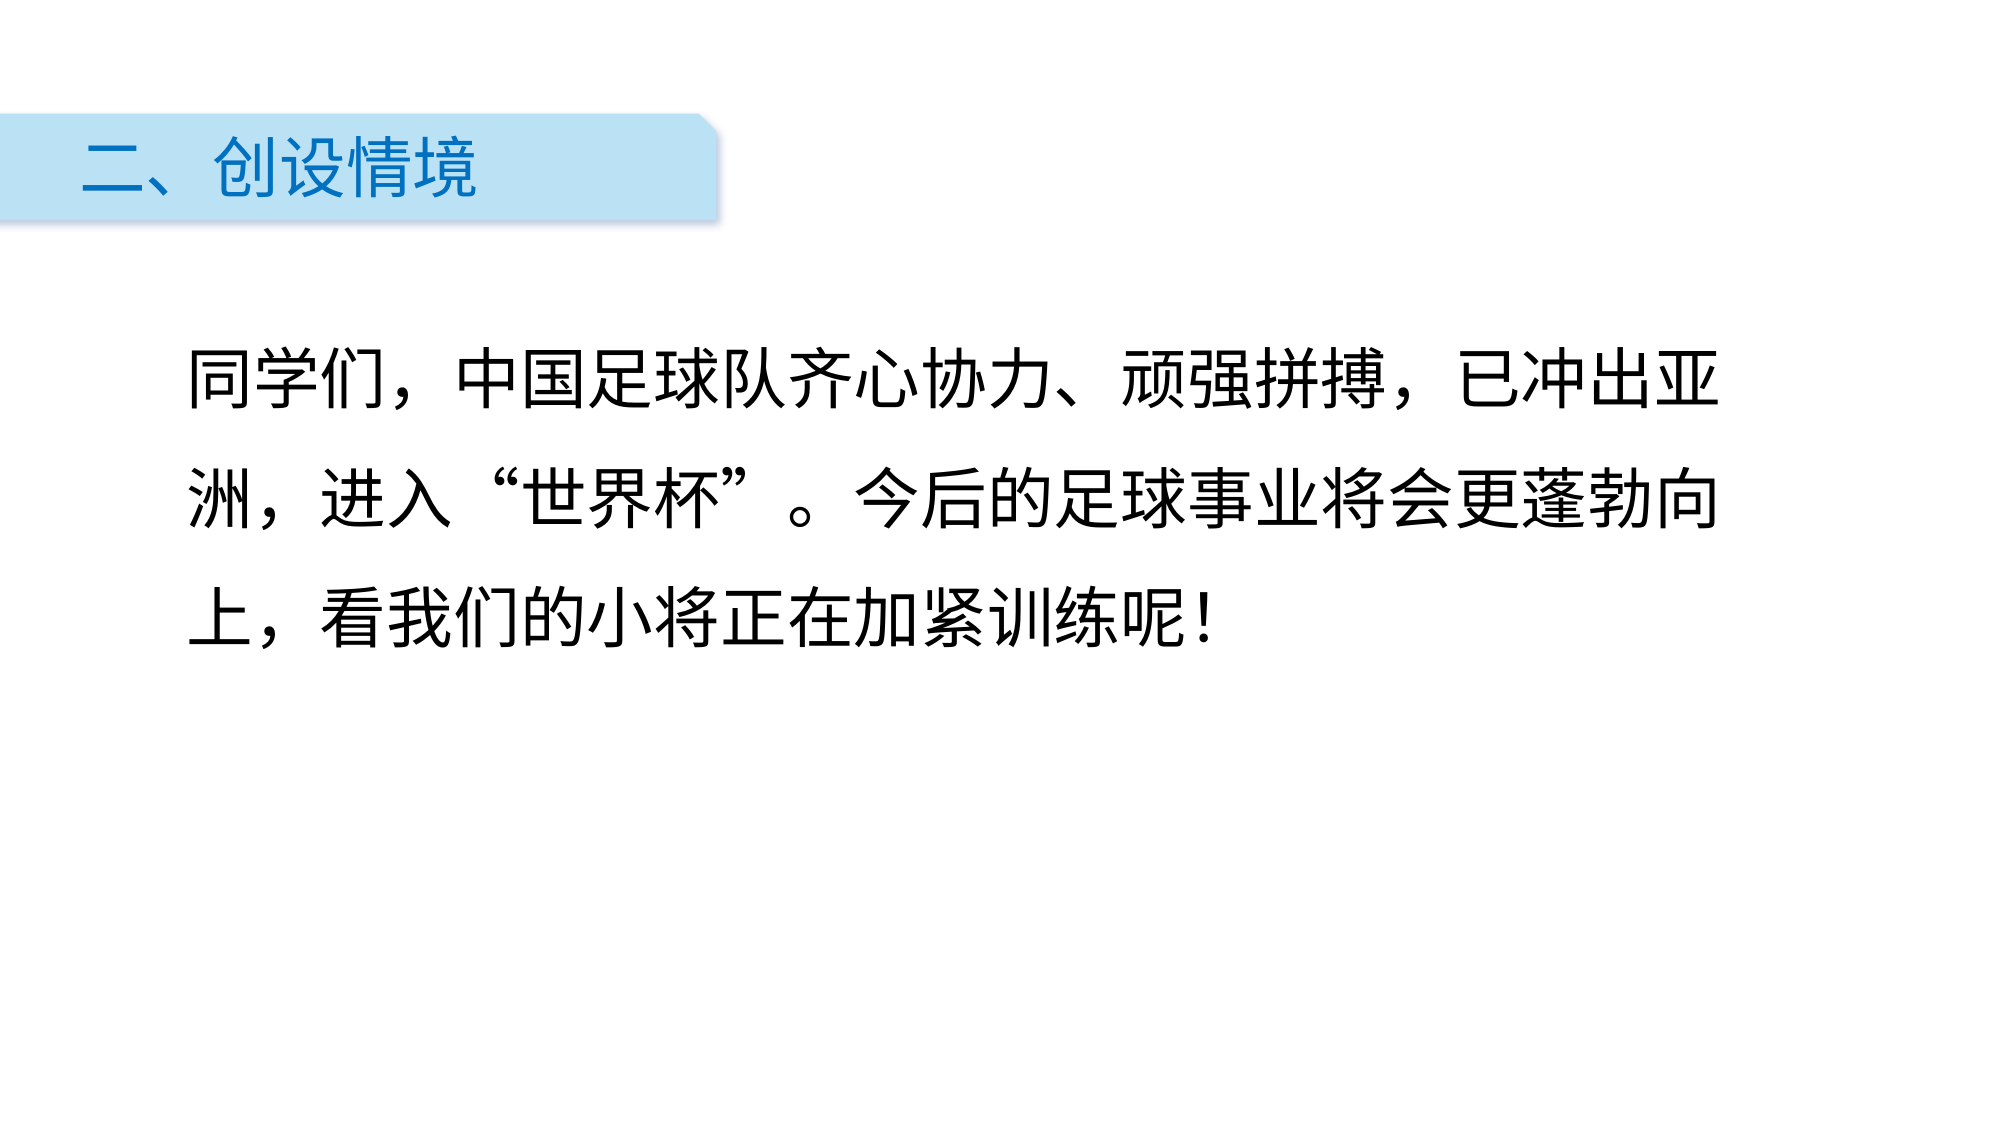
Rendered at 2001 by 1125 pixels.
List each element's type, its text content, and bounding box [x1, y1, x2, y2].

text_box [0, 112, 718, 222]
text_box 二、创设情境 [64, 118, 495, 214]
text_box 同学们，中国足球队齐心协力、顽强拼搏，已冲出亚洲，进入“世界杯”。今后的足球事业将会更蓬勃向上，看我们的小将正在加紧训练呢！ [171, 289, 1790, 664]
